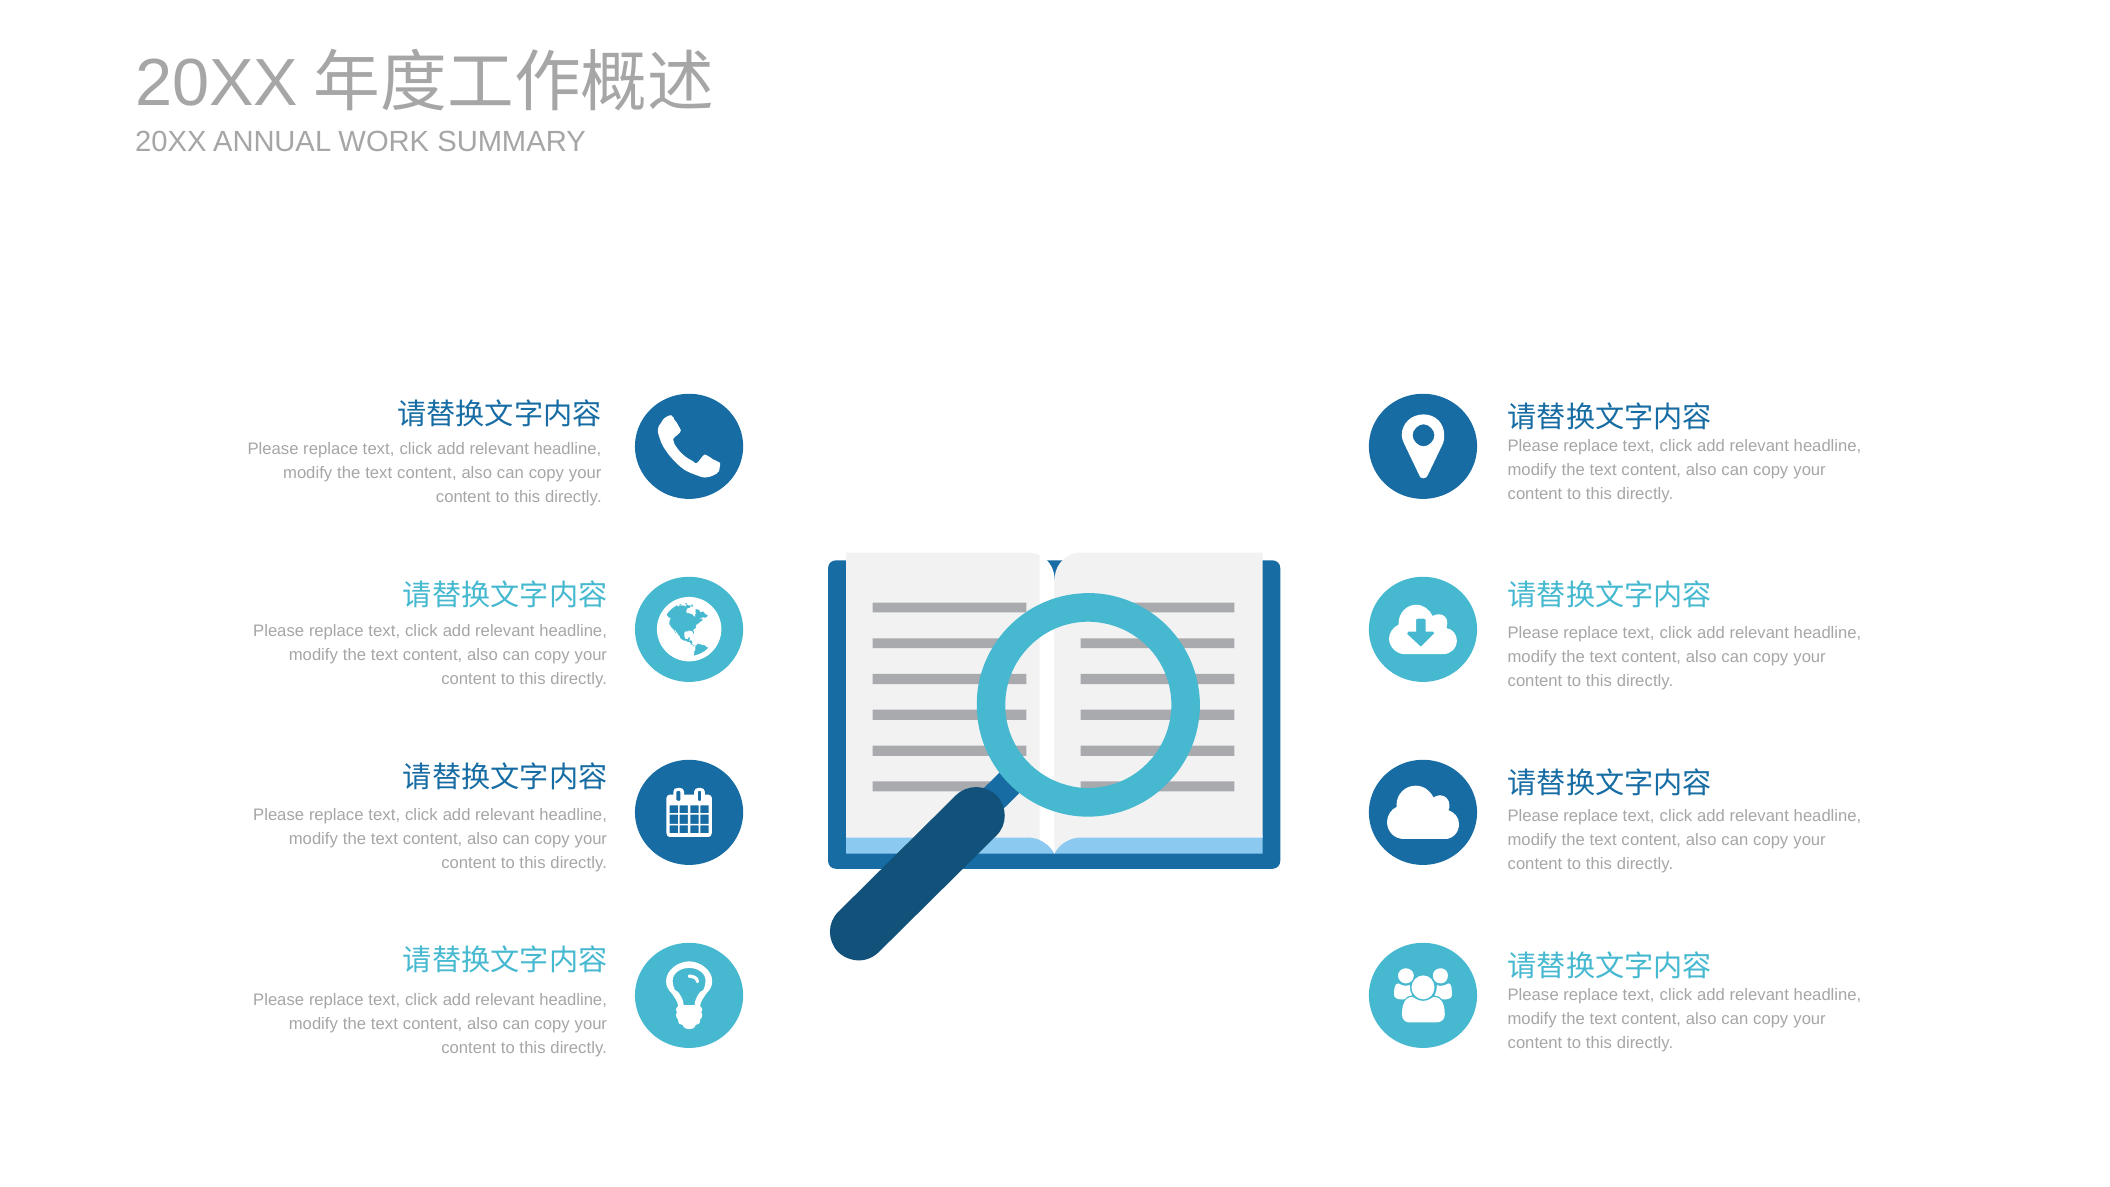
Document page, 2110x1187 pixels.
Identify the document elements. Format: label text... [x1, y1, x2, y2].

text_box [634, 576, 744, 682]
text_box 20XX年度工作概述 [135, 38, 783, 119]
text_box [1368, 942, 1478, 1048]
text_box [1507, 756, 1864, 874]
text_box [1507, 939, 1864, 1053]
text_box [1368, 576, 1478, 682]
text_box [246, 388, 602, 507]
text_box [251, 934, 608, 1058]
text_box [1368, 393, 1478, 499]
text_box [634, 393, 744, 499]
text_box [251, 568, 608, 689]
text_box 20XX ANNUAL WORK SUMMARY [135, 122, 596, 158]
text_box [1507, 569, 1864, 691]
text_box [634, 942, 744, 1048]
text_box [1507, 390, 1864, 504]
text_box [827, 552, 1281, 963]
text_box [1368, 759, 1478, 865]
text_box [634, 759, 744, 865]
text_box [251, 750, 608, 873]
